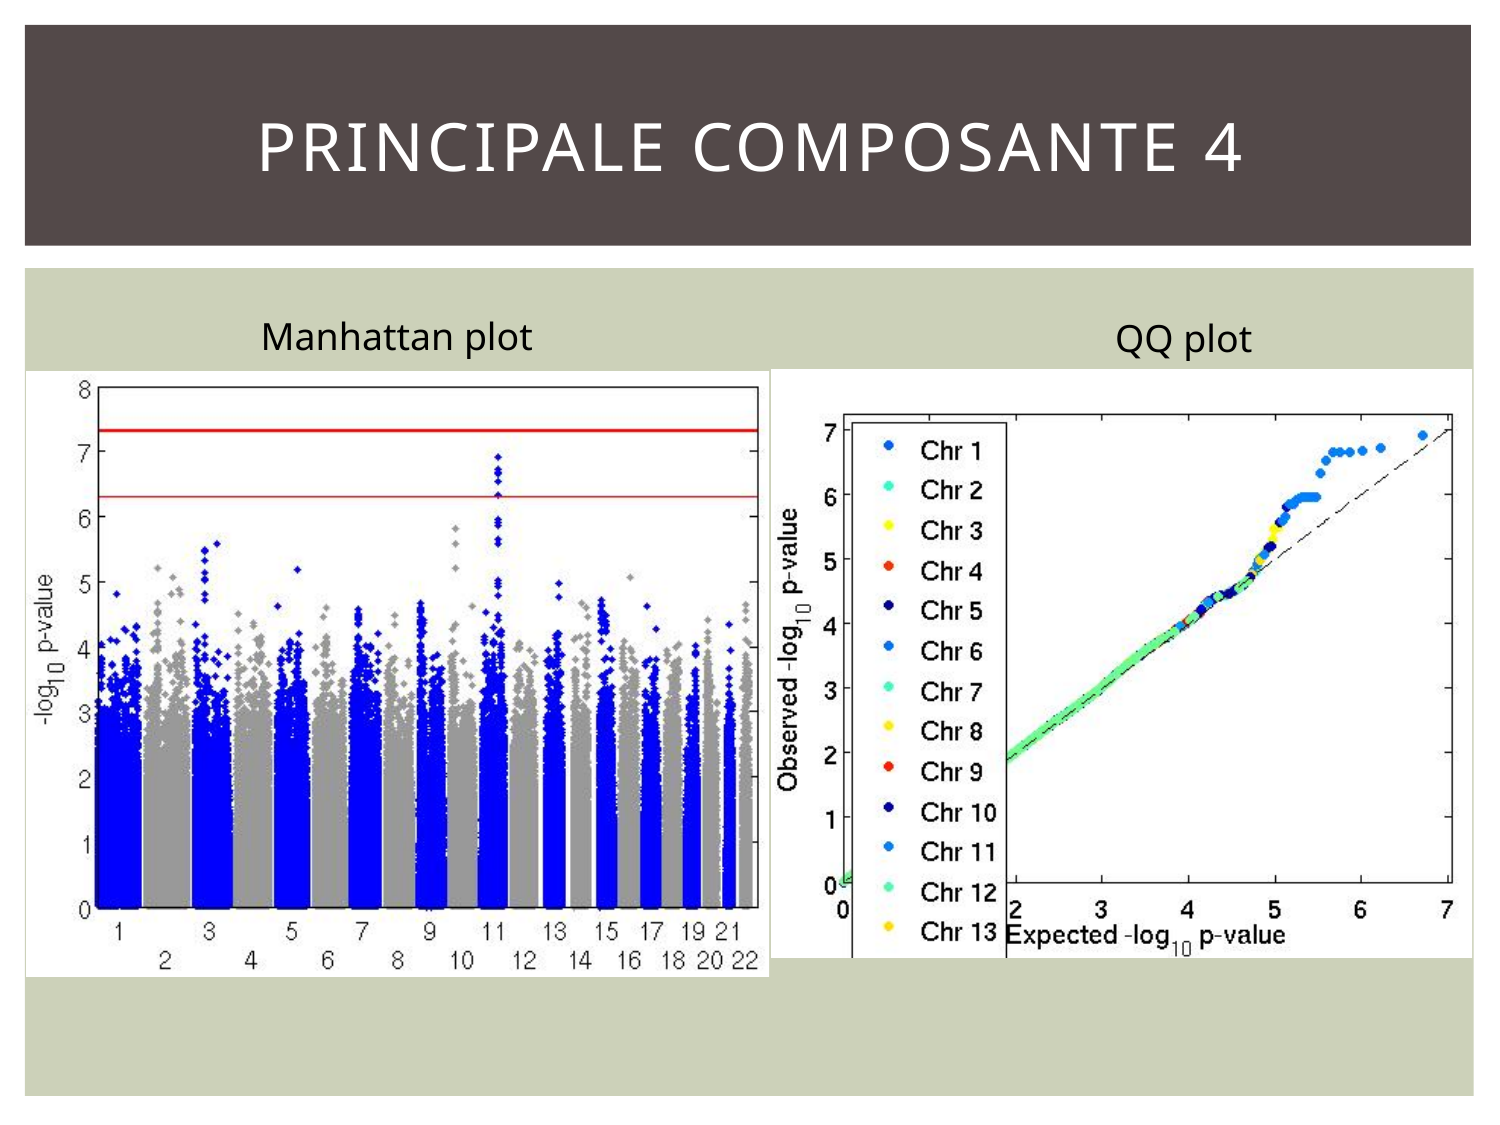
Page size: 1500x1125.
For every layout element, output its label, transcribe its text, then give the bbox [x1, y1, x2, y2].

picture [25, 369, 1473, 977]
title Principale composante 4 [62, 58, 1438, 232]
text_box Manhattan plot [245, 305, 548, 365]
text_box QQ plot [1100, 307, 1268, 367]
